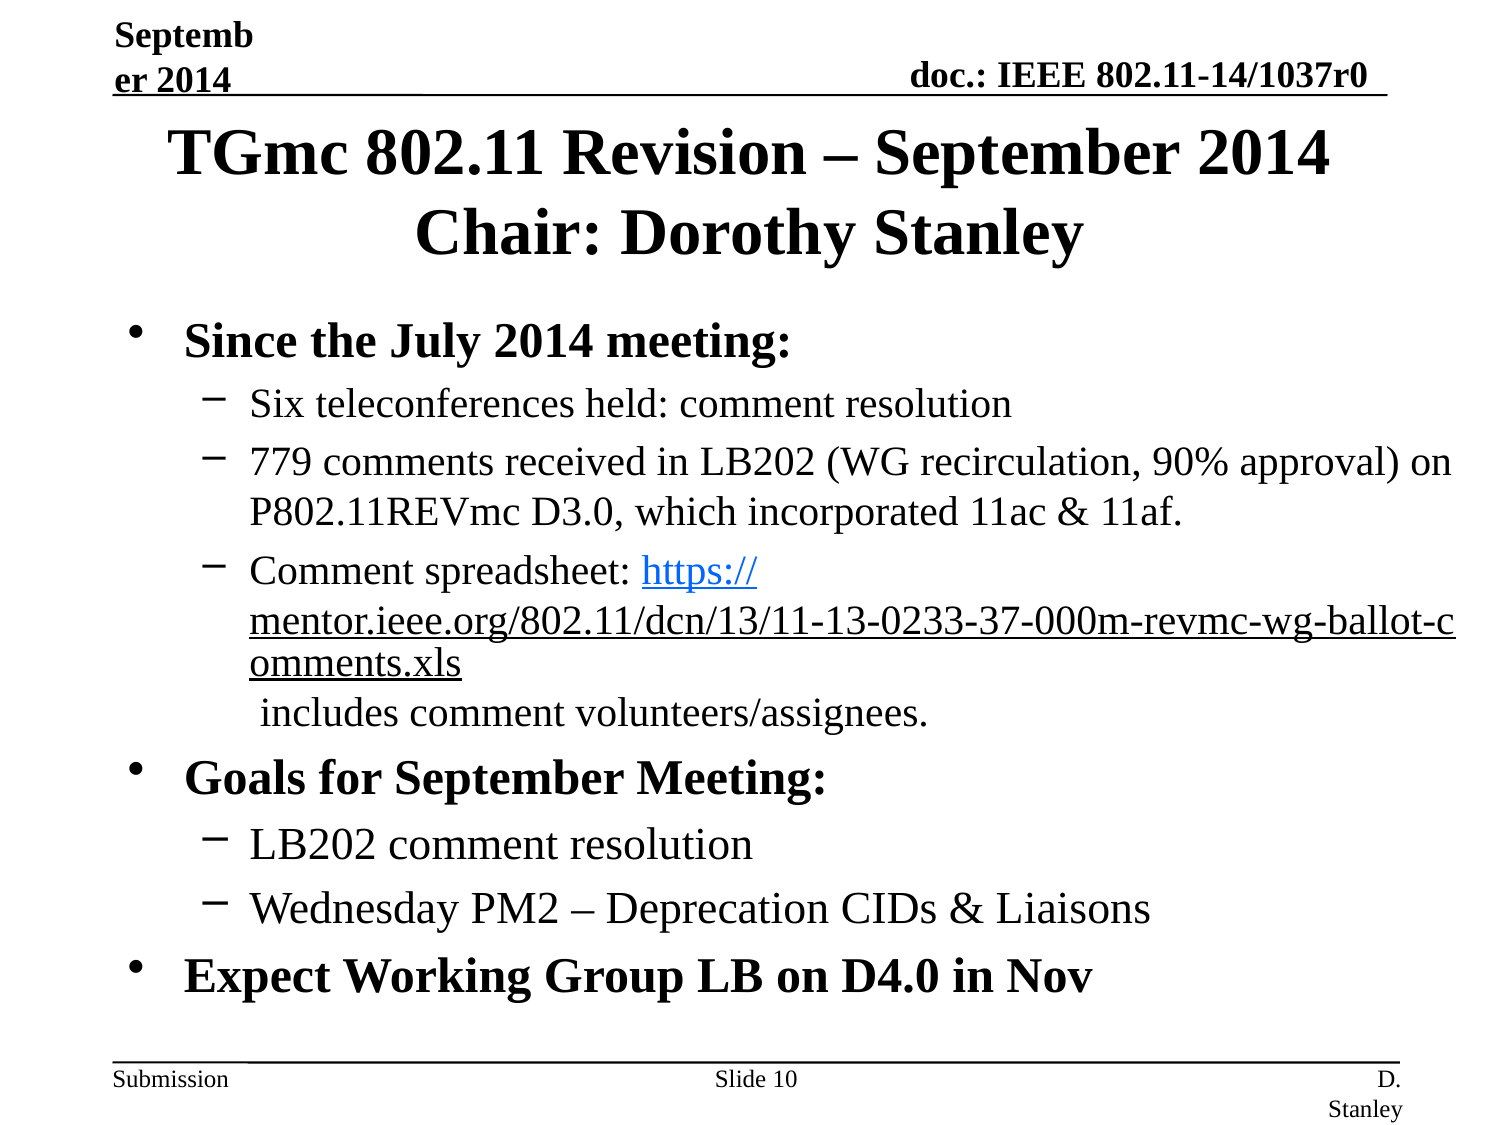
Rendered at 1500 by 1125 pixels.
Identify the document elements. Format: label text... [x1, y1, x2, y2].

list Since the July 2014 meeting: Six teleconferences held: comment resolution 779 comments received in LB202 (WG recirculation, 90% approval) on P802.11REVmc D3.0, which incorporated 11ac & 11af. Comment spreadsheet: https://mentor.ieee.org/802.11/dcn/13/11-13-0233-37-000m-revmc-wg-ballot-comments.xls includes comment volunteers/assignees. Goals for September Meeting: LB202 comment resolution Wednesday PM2 – Deprecation CIDs & Liaisons Expect Working Group LB on D4.0 in Nov [112, 299, 1475, 1038]
title TGmc 802.11 Revision – September 2014 Chair: Dorothy Stanley [112, 99, 1388, 275]
slide_number Slide 10 [712, 1062, 800, 1093]
footer D. Stanley, Aruba Networks [1325, 1062, 1402, 1093]
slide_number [114, 54, 257, 100]
